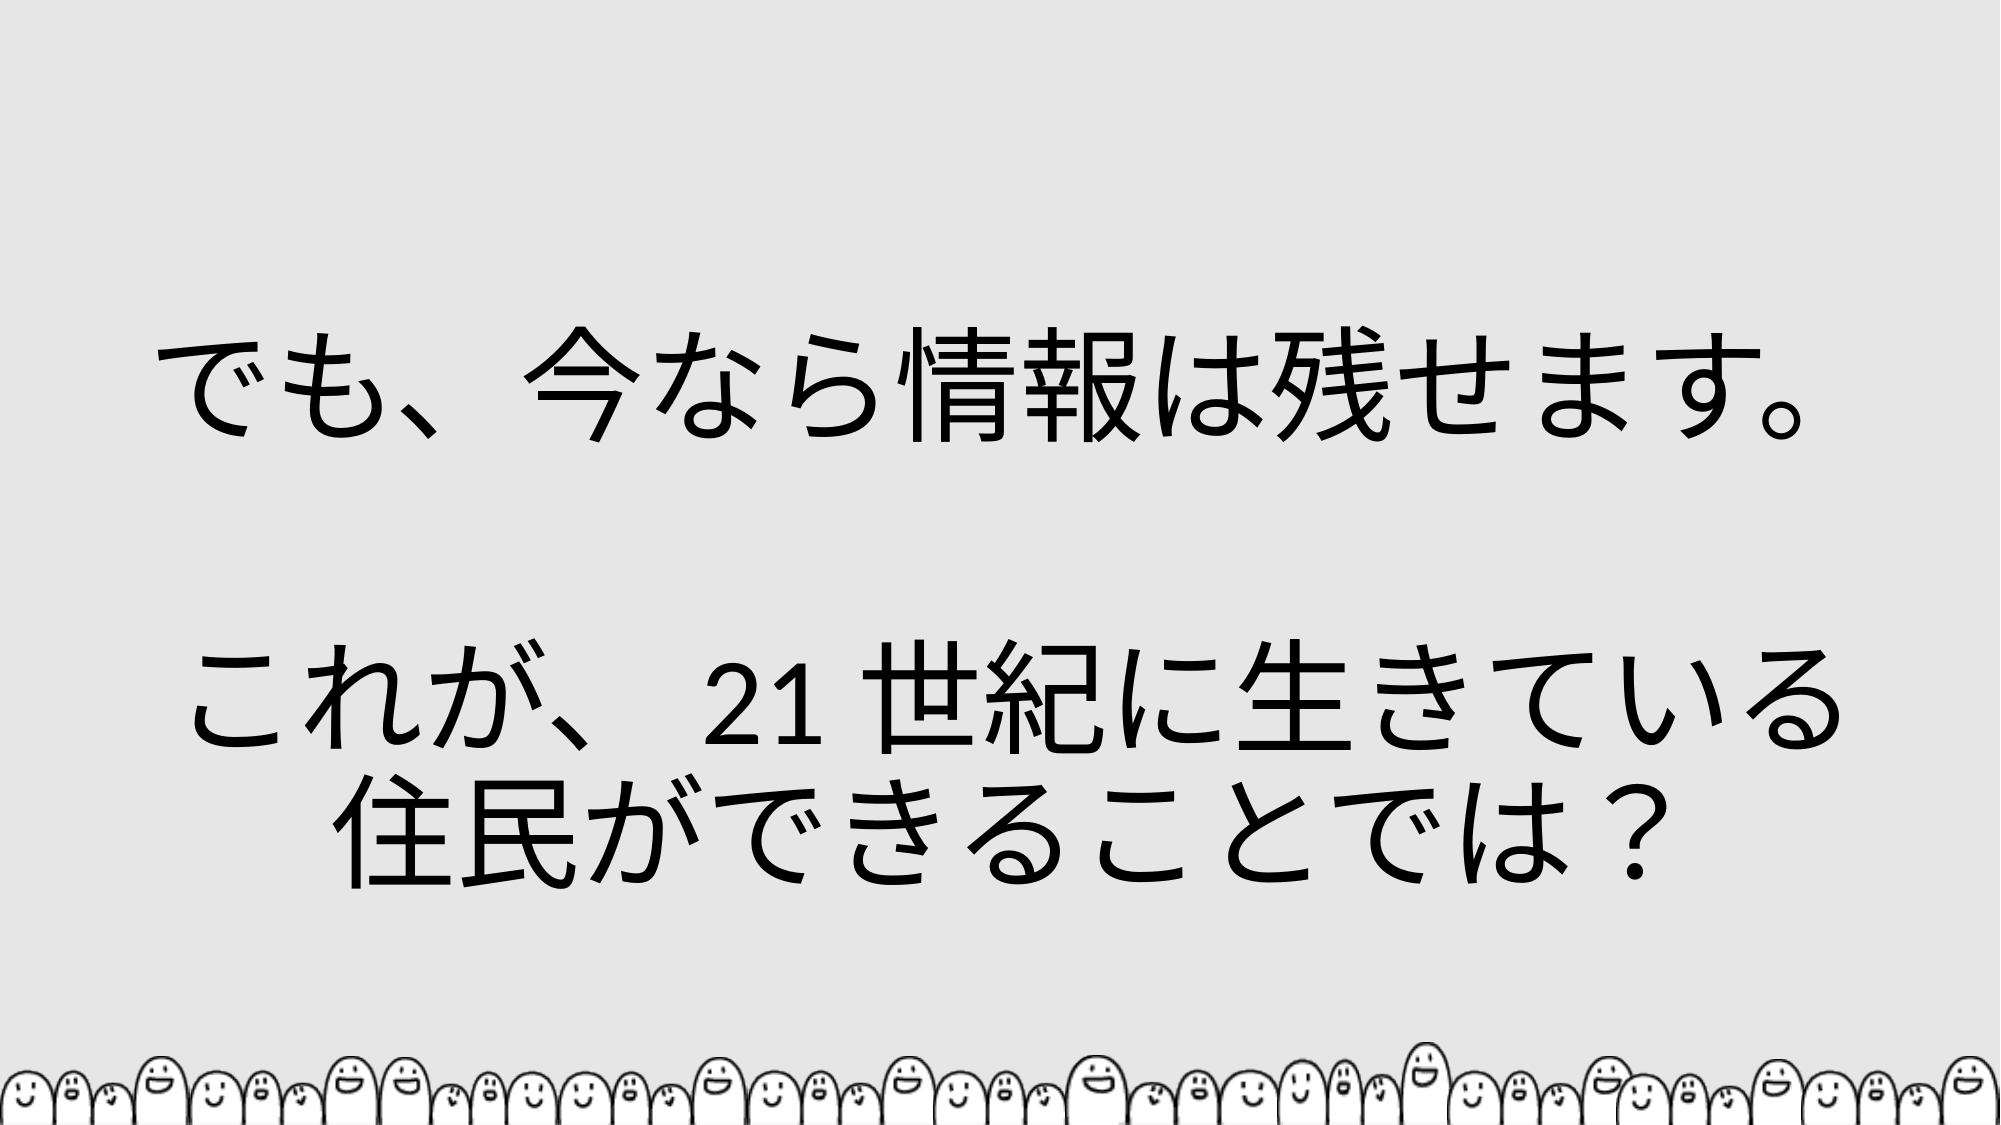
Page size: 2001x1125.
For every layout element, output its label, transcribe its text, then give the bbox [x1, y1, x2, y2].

list でも、今なら情報は残せます。 これが、21世紀に生きている 住民ができることでは？ [31, 210, 1969, 1022]
picture [0, 1042, 2000, 1125]
